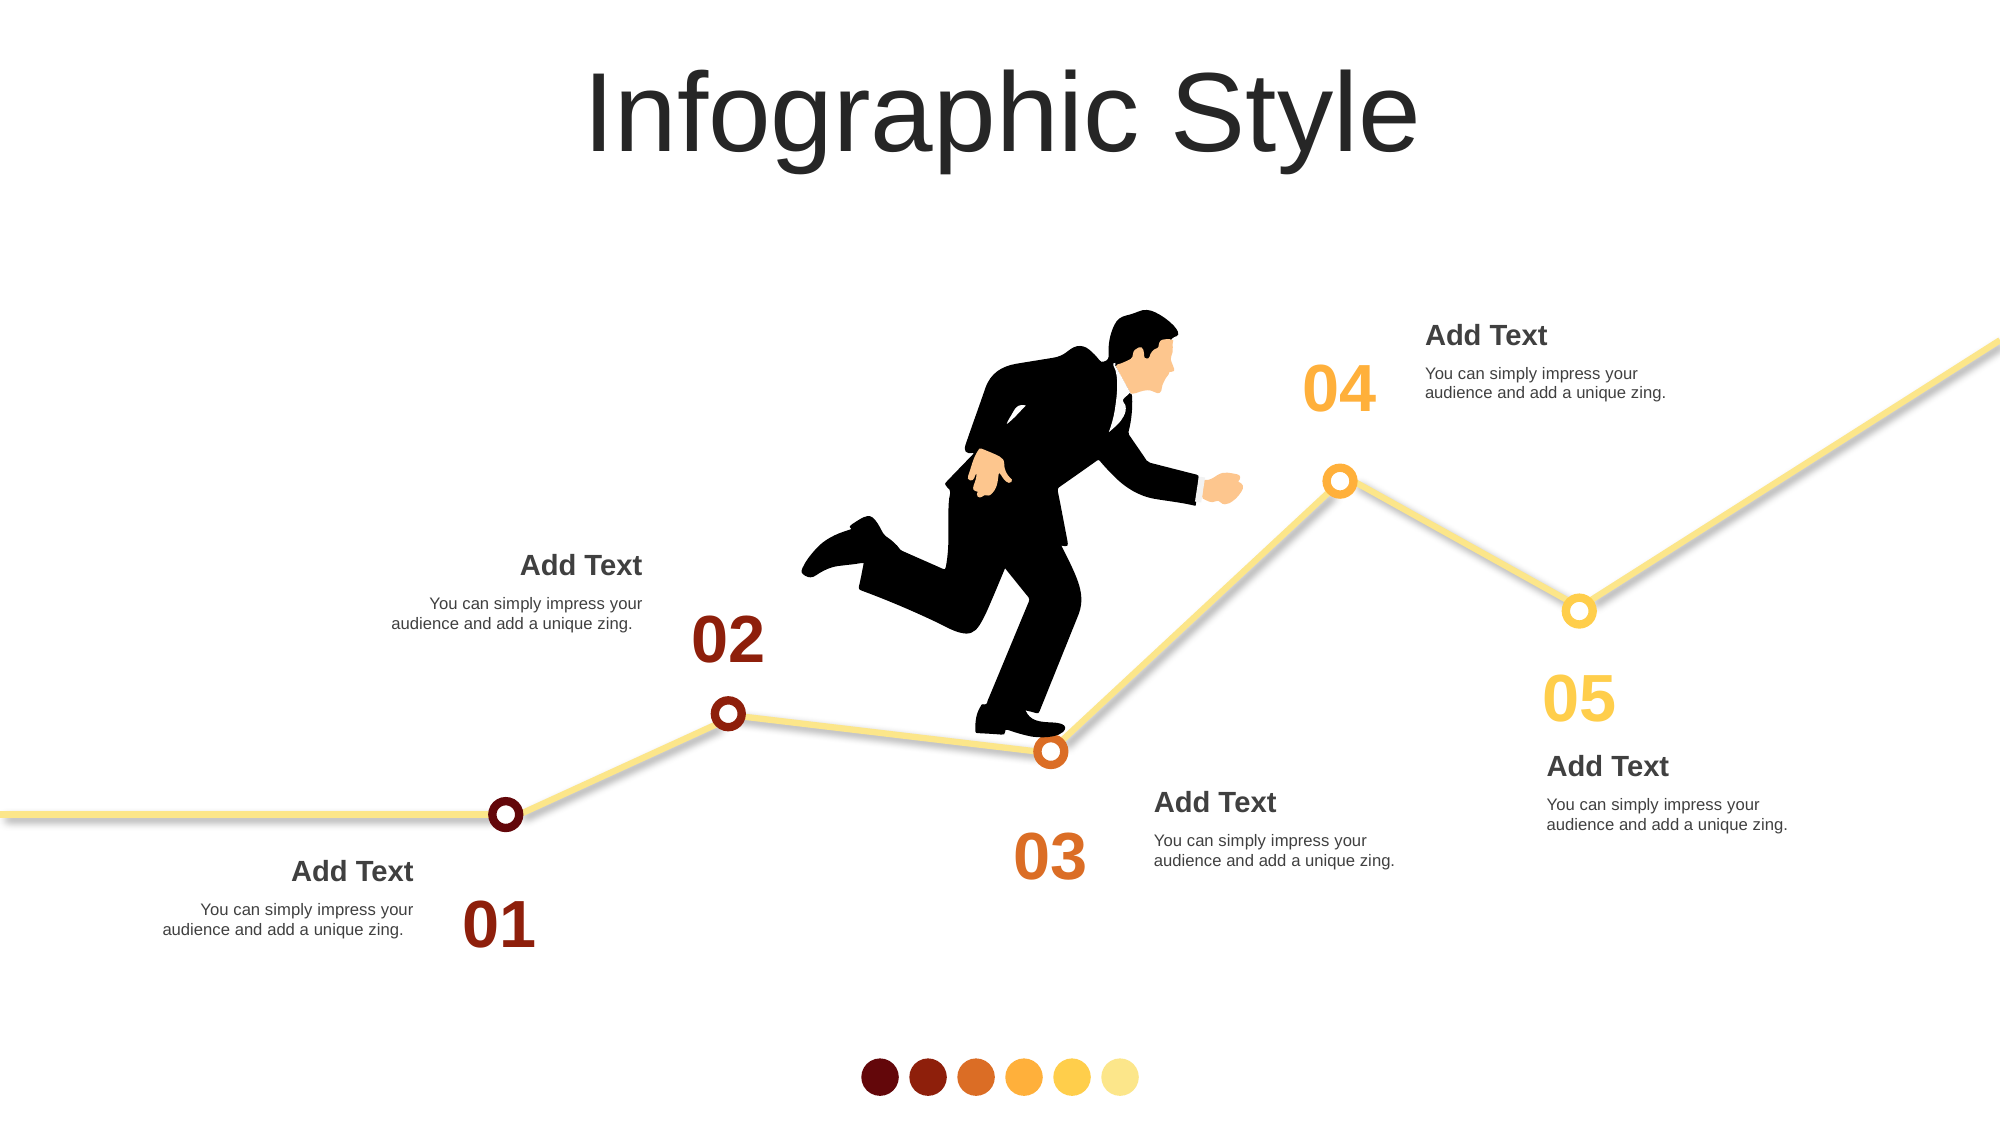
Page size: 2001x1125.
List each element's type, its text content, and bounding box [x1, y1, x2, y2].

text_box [1353, 481, 1570, 602]
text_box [373, 538, 658, 641]
text_box [713, 699, 743, 729]
text_box 01 [438, 873, 561, 969]
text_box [519, 723, 719, 815]
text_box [1531, 739, 1816, 842]
text_box [1036, 737, 1066, 767]
text_box 04 [1278, 337, 1401, 433]
text_box [1564, 596, 1594, 626]
list Infographic Style [53, 55, 1952, 175]
text_box 05 [1518, 647, 1641, 743]
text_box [1588, 340, 2000, 602]
text_box [1325, 466, 1355, 496]
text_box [728, 714, 1038, 752]
text_box [491, 800, 521, 830]
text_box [1410, 308, 1695, 411]
text_box 02 [667, 588, 790, 684]
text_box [801, 309, 1243, 737]
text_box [1139, 776, 1424, 879]
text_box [1060, 490, 1331, 743]
text_box 03 [989, 805, 1112, 900]
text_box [144, 844, 429, 947]
